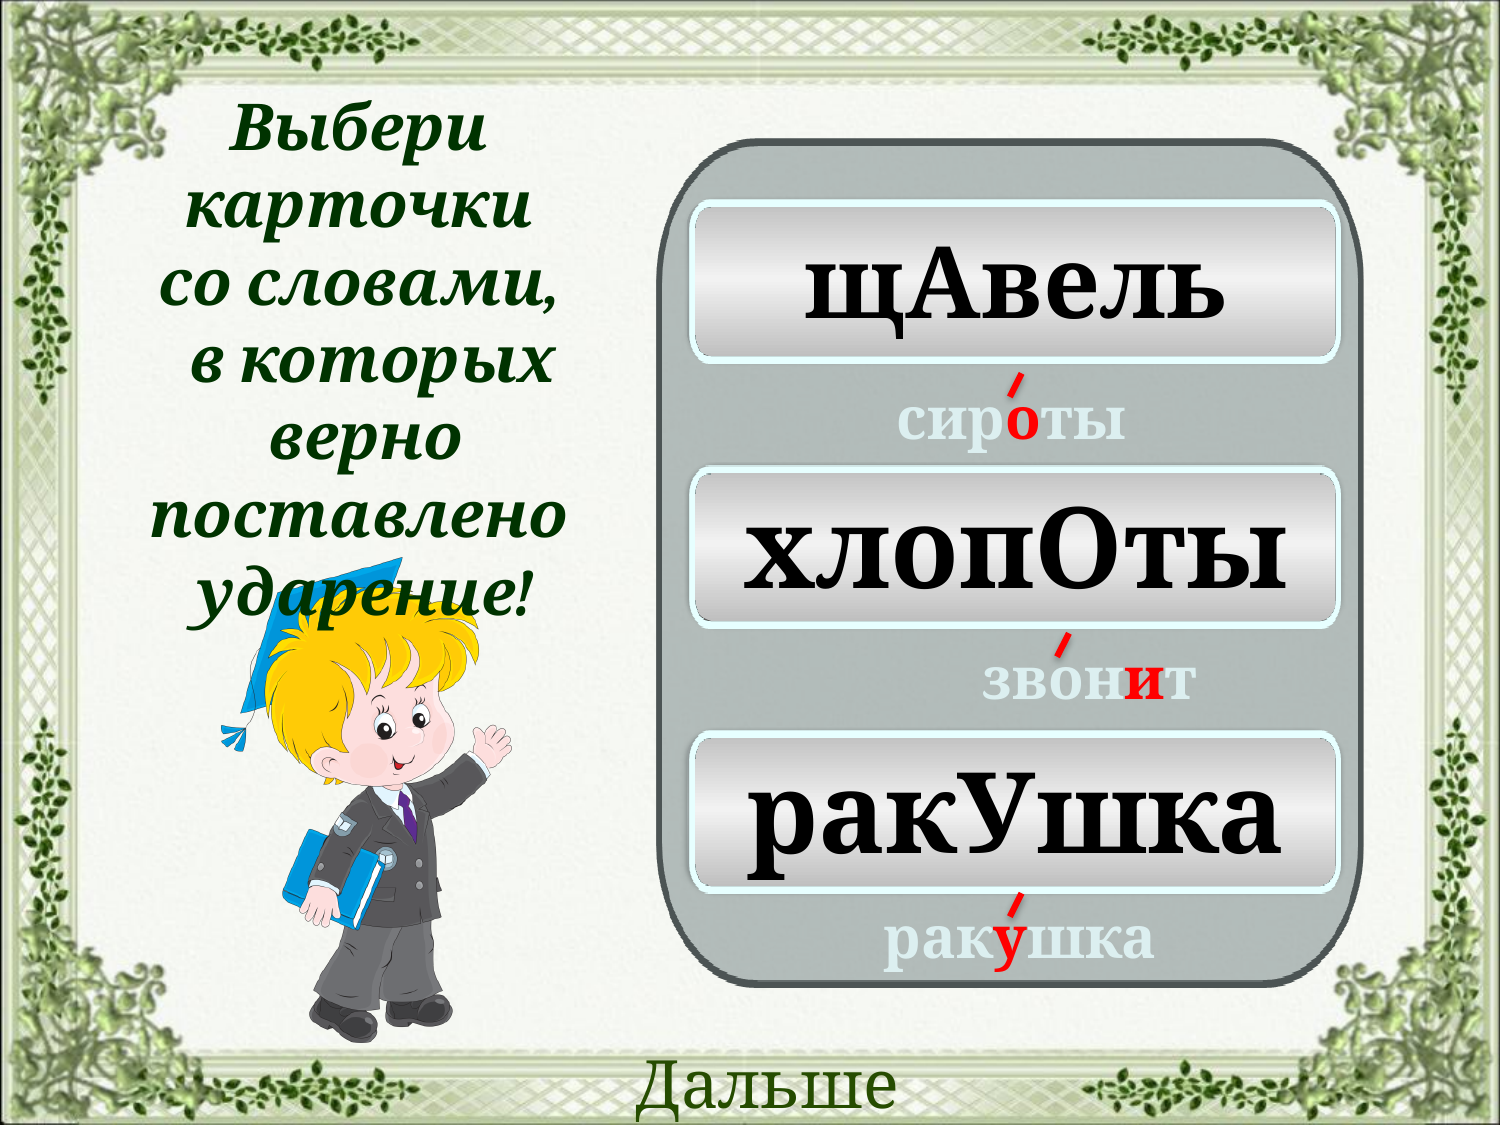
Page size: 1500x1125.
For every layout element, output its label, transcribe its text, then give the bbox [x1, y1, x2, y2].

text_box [1056, 633, 1070, 657]
picture [0, 0, 1500, 1125]
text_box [1009, 373, 1022, 398]
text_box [1009, 892, 1022, 917]
text_box Дальше [584, 1034, 951, 1125]
text_box Выбери карточки со словами, в которых верно поставлено ударение! [76, 78, 656, 636]
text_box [655, 136, 1365, 991]
